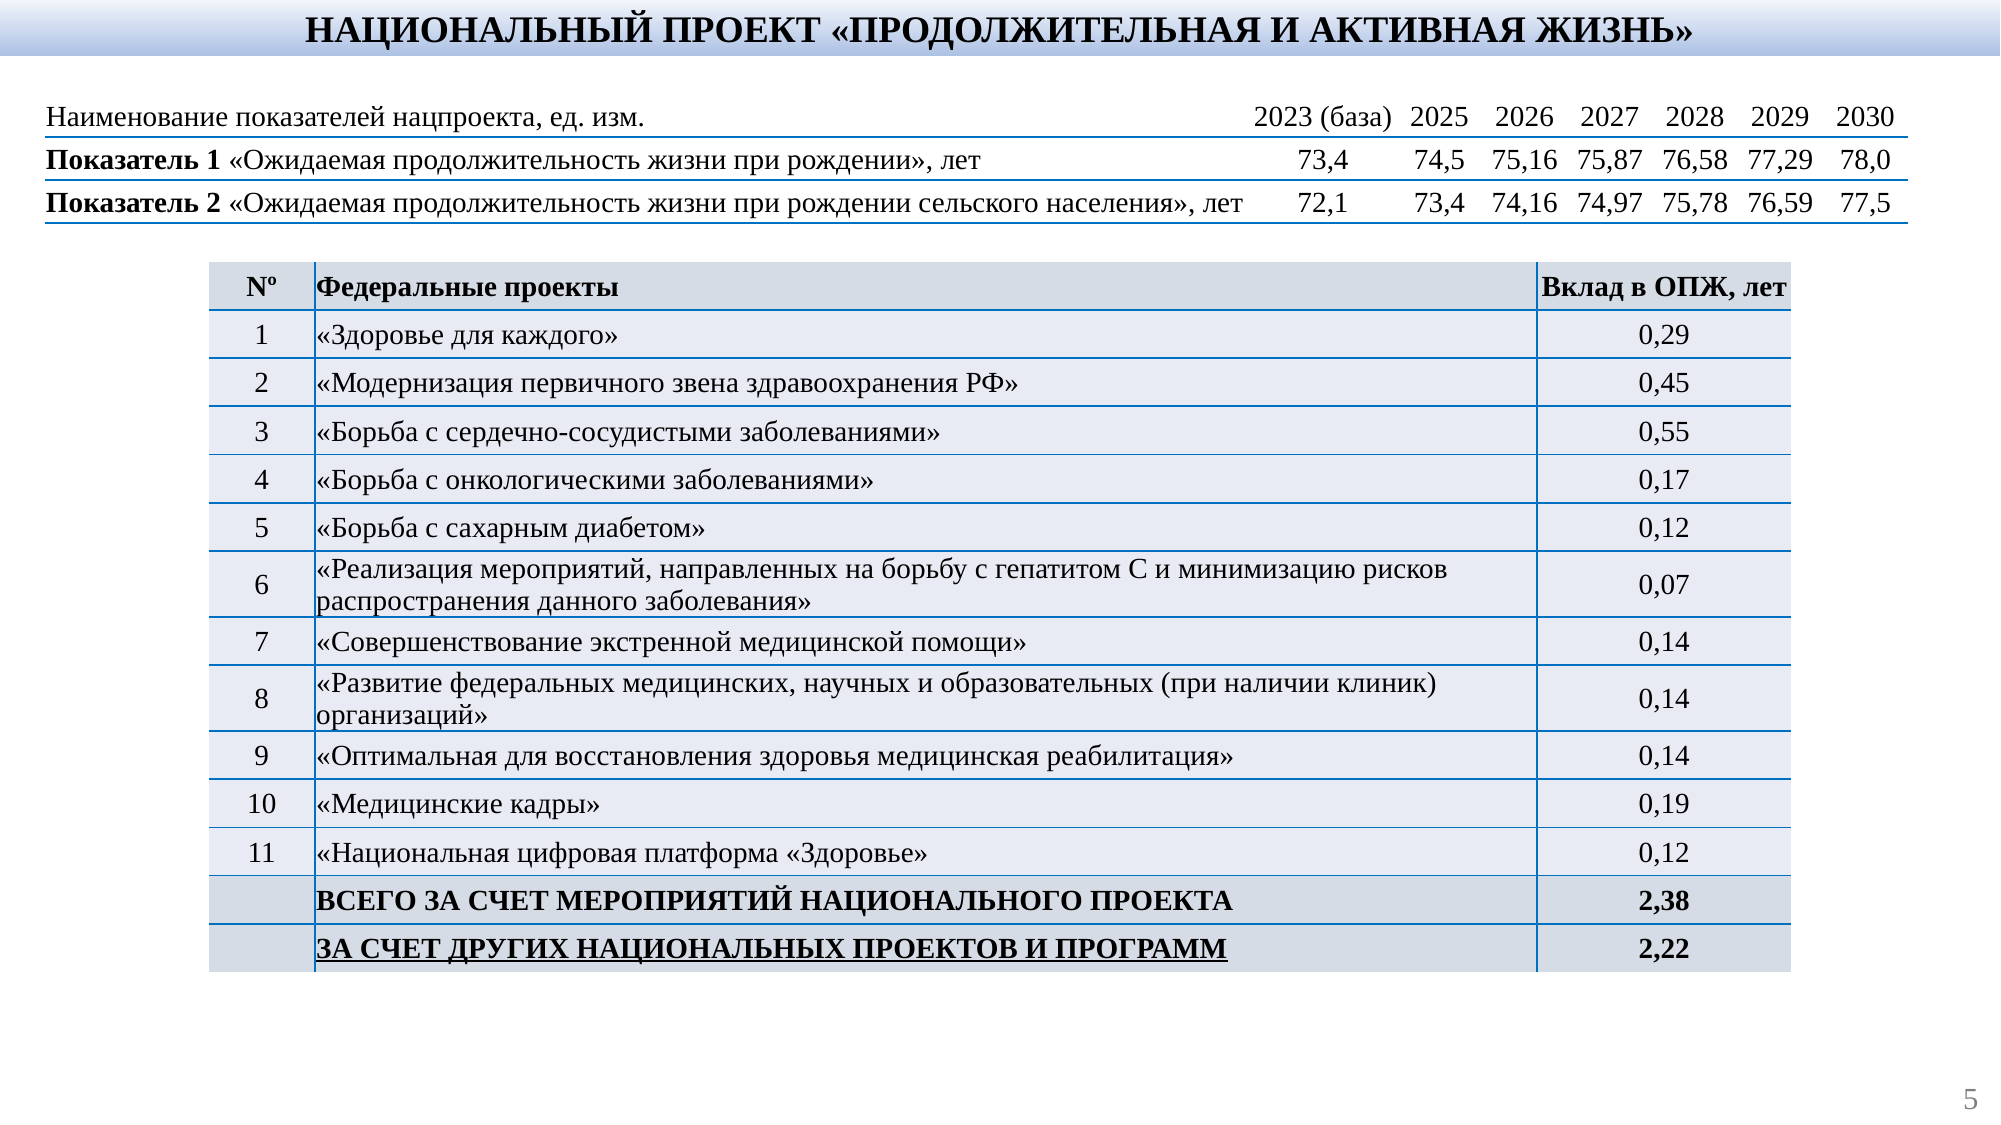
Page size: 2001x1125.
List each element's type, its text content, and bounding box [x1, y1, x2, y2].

table_cell 8 [209, 666, 314, 730]
table_cell 7 [209, 618, 314, 664]
table_cell «Совершенствование экстренной медицинской помощи» [316, 618, 1536, 664]
text_box НАЦИОНАЛЬНЫЙ ПРОЕКТ «ПРОДОЛЖИТЕЛЬНАЯ И АКТИВНАЯ ЖИЗНЬ» [0, 0, 2000, 56]
table_cell 73,4 [1397, 181, 1482, 222]
table_cell 10 [209, 780, 314, 827]
table_header 2025 [1397, 94, 1482, 136]
table_cell 0,14 [1538, 618, 1791, 664]
table_cell 72,1 [1249, 181, 1397, 222]
table_cell ЗА СЧЕТ ДРУГИХ НАЦИОНАЛЬНЫХ ПРОЕКТОВ И ПРОГРАММ [316, 925, 1536, 972]
table_cell 76,58 [1653, 138, 1738, 179]
table_cell «Борьба с сахарным диабетом» [316, 504, 1536, 550]
table_cell «Оптимальная для восстановления здоровья медицинская реабилитация» [316, 732, 1536, 778]
table_cell ВСЕГО ЗА СЧЕТ МЕРОПРИЯТИЙ НАЦИОНАЛЬНОГО ПРОЕКТА [316, 876, 1536, 923]
table_cell 2 [209, 359, 314, 405]
table_cell 0,19 [1538, 780, 1791, 827]
table_cell «Национальная цифровая платформа «Здоровье» [316, 828, 1536, 875]
table_cell 0,45 [1538, 359, 1791, 405]
table_cell «Развитие федеральных медицинских, научных и образовательных (при наличии клиник) организаций» [316, 666, 1536, 730]
table_cell 1 [209, 311, 314, 357]
table_header 2026 [1482, 94, 1567, 136]
table_cell [209, 925, 314, 972]
table_cell 74,16 [1482, 181, 1567, 222]
table_cell 0,07 [1538, 552, 1791, 616]
table_cell «Борьба с сердечно-сосудистыми заболеваниями» [316, 407, 1536, 454]
table_cell 75,16 [1482, 138, 1567, 179]
table_cell «Борьба с онкологическими заболеваниями» [316, 455, 1536, 502]
table_cell 0,55 [1538, 407, 1791, 454]
table_cell [209, 876, 314, 923]
text_box 5 [1938, 1071, 1993, 1123]
table_cell 75,87 [1567, 138, 1653, 179]
table_cell 2,38 [1538, 876, 1791, 923]
table_cell «Медицинские кадры» [316, 780, 1536, 827]
table_cell «Модернизация первичного звена здравоохранения РФ» [316, 359, 1536, 405]
table_cell 78,0 [1823, 138, 1908, 179]
table_cell 0,12 [1538, 504, 1791, 550]
table_cell 4 [209, 455, 314, 502]
table_cell 2,22 [1538, 925, 1791, 972]
table_header Nº [209, 262, 314, 309]
table_cell 73,4 [1249, 138, 1397, 179]
table_cell 0,14 [1538, 732, 1791, 778]
table_cell 75,78 [1653, 181, 1738, 222]
table_cell 9 [209, 732, 314, 778]
table_cell 0,17 [1538, 455, 1791, 502]
table_header 2027 [1567, 94, 1653, 136]
table_cell Показатель 1 «Ожидаемая продолжительность жизни при рождении», лет [45, 138, 1249, 179]
table_header Вклад в ОПЖ, лет [1538, 262, 1791, 309]
table_cell 6 [209, 552, 314, 616]
table_header 2029 [1738, 94, 1823, 136]
table_cell 0,14 [1538, 666, 1791, 730]
table_header Наименование показателей нацпроекта, ед. изм. [45, 94, 1249, 136]
table_cell 74,5 [1397, 138, 1482, 179]
table_cell 11 [209, 828, 314, 875]
table_cell «Реализация мероприятий, направленных на борьбу с гепатитом С и минимизацию рисков распространения данного заболевания» [316, 552, 1536, 616]
table_cell 5 [209, 504, 314, 550]
table_cell 74,97 [1567, 181, 1653, 222]
table_cell 0,29 [1538, 311, 1791, 357]
table_cell Показатель 2 «Ожидаемая продолжительность жизни при рождении сельского населения», лет [45, 181, 1249, 222]
table_cell 0,12 [1538, 828, 1791, 875]
table_header 2023 (база) [1249, 94, 1397, 136]
table_cell 77,5 [1823, 181, 1908, 222]
table_header Федеральные проекты [316, 262, 1536, 309]
table_cell 77,29 [1738, 138, 1823, 179]
table_cell «Здоровье для каждого» [316, 311, 1536, 357]
table_header 2030 [1823, 94, 1908, 136]
table_header 2028 [1653, 94, 1738, 136]
table_cell 3 [209, 407, 314, 454]
table_cell 76,59 [1738, 181, 1823, 222]
